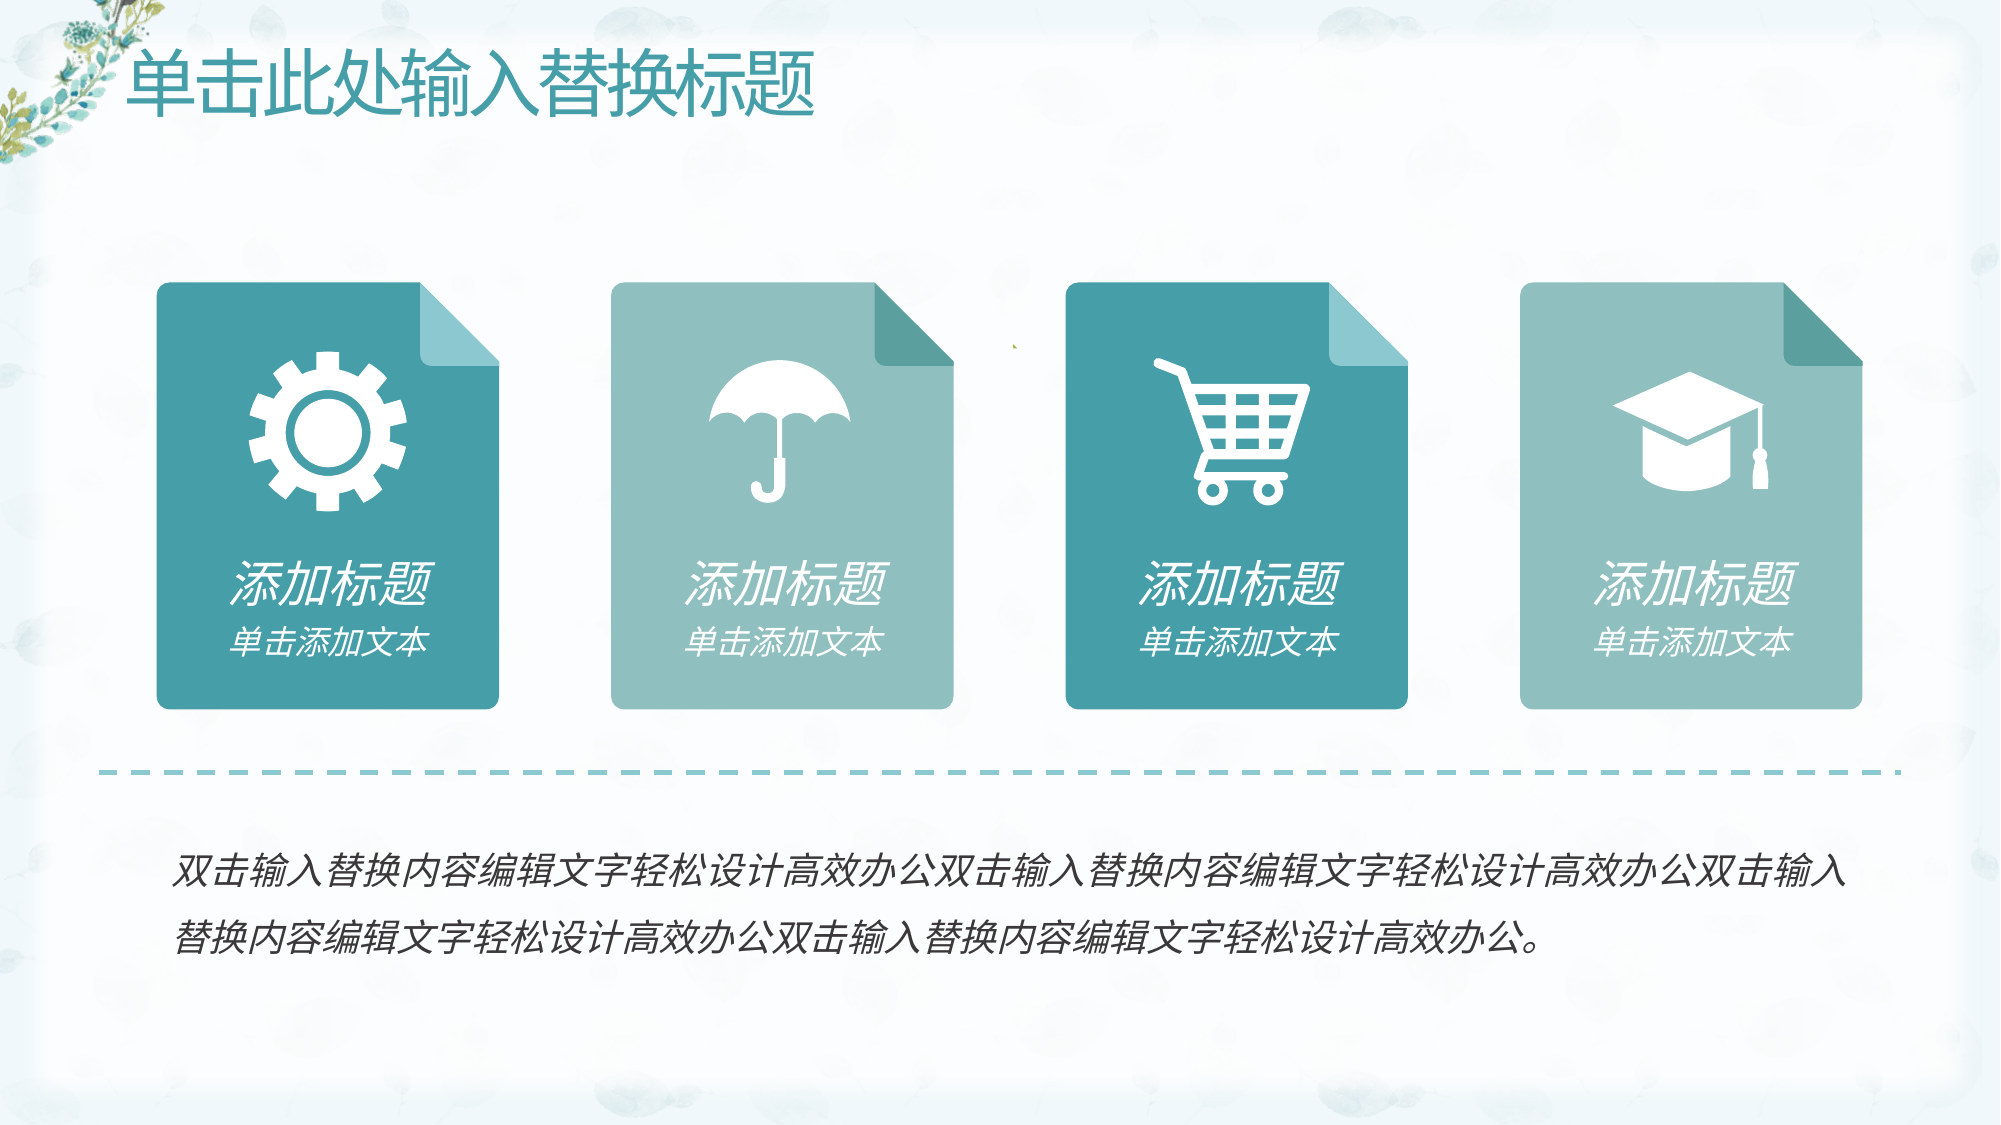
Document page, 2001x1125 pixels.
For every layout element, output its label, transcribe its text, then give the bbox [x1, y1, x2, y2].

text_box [611, 282, 954, 710]
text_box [1065, 282, 1408, 710]
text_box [1520, 282, 1863, 710]
picture [0, 0, 2000, 1125]
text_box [1612, 371, 1770, 492]
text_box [156, 282, 499, 710]
text_box 添加标题 [27, 26, 1972, 1099]
title 单击此处输入替换标题 [109, 38, 1834, 136]
text_box [1012, 341, 1020, 350]
text_box 双击输入替换内容编辑文字轻松设计高效办公双击输入替换内容编辑文字轻松设计高效办公双击输入替换内容编辑文字轻松设计高效办公双击输入替换内容编辑文字轻松设计高效办公。 [156, 816, 1863, 967]
